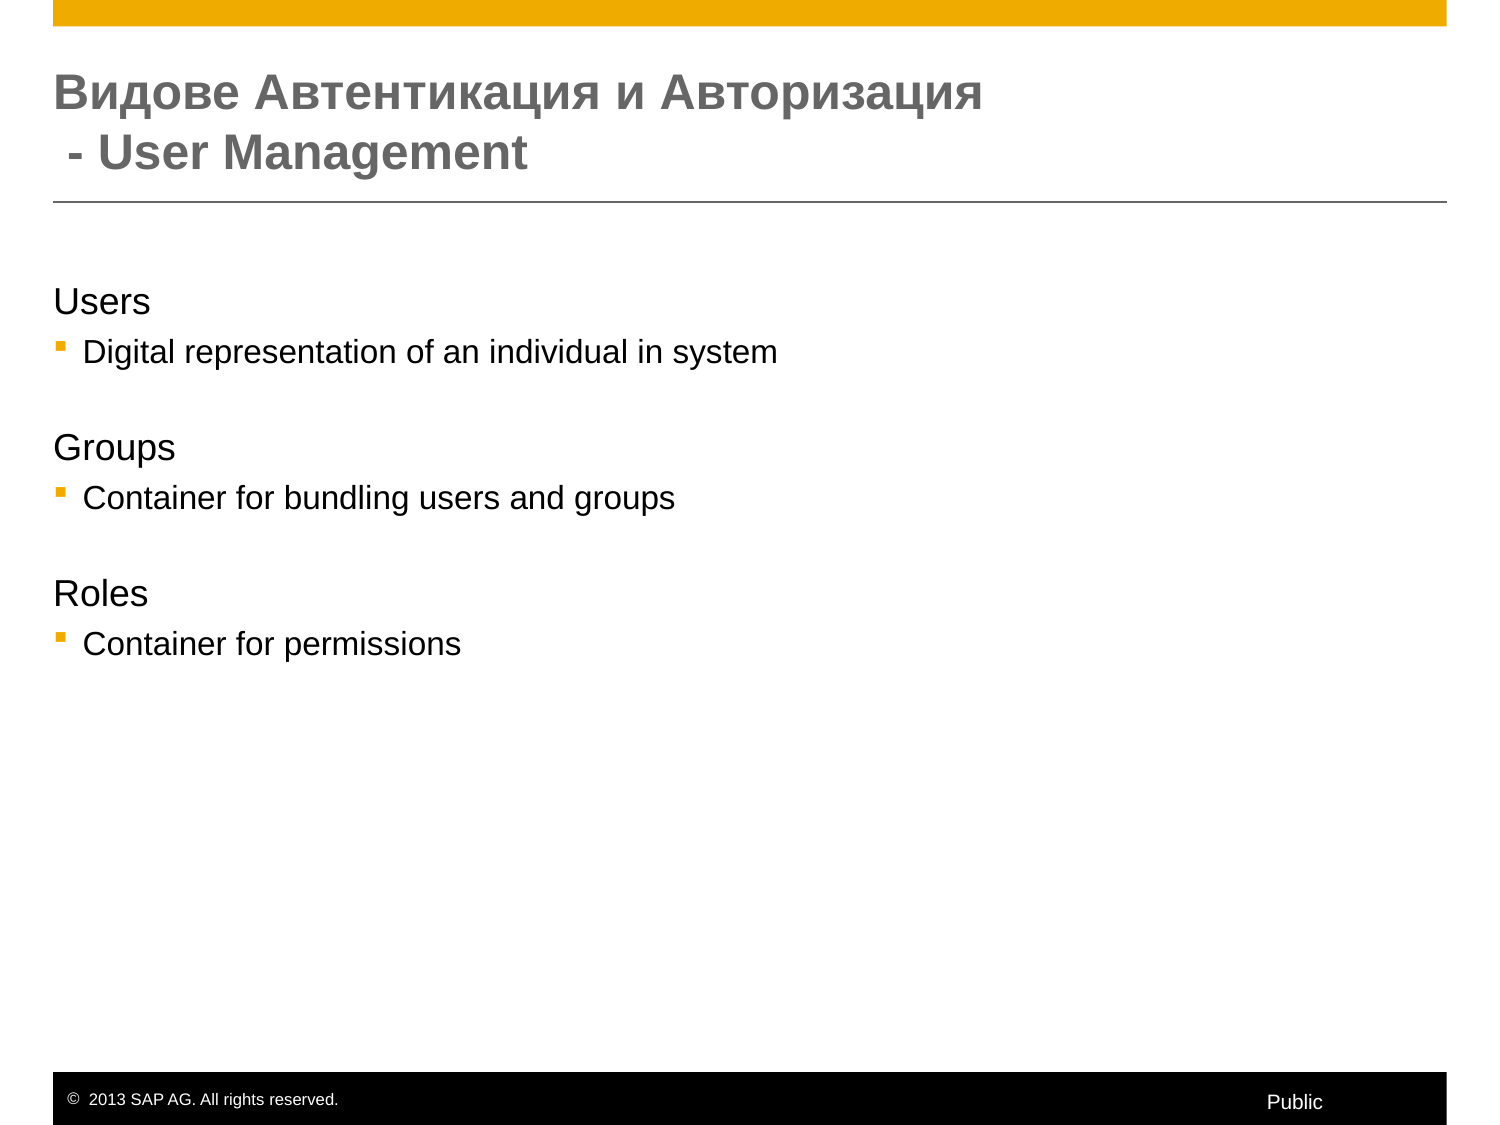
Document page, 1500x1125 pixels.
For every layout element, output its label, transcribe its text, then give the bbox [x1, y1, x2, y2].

list Users Digital representation of an individual in system Groups Container for bundling users and groups Roles Container for permissions [53, 277, 1447, 998]
title Видове Автентикация и Авторизация - User Management [53, 57, 1447, 182]
